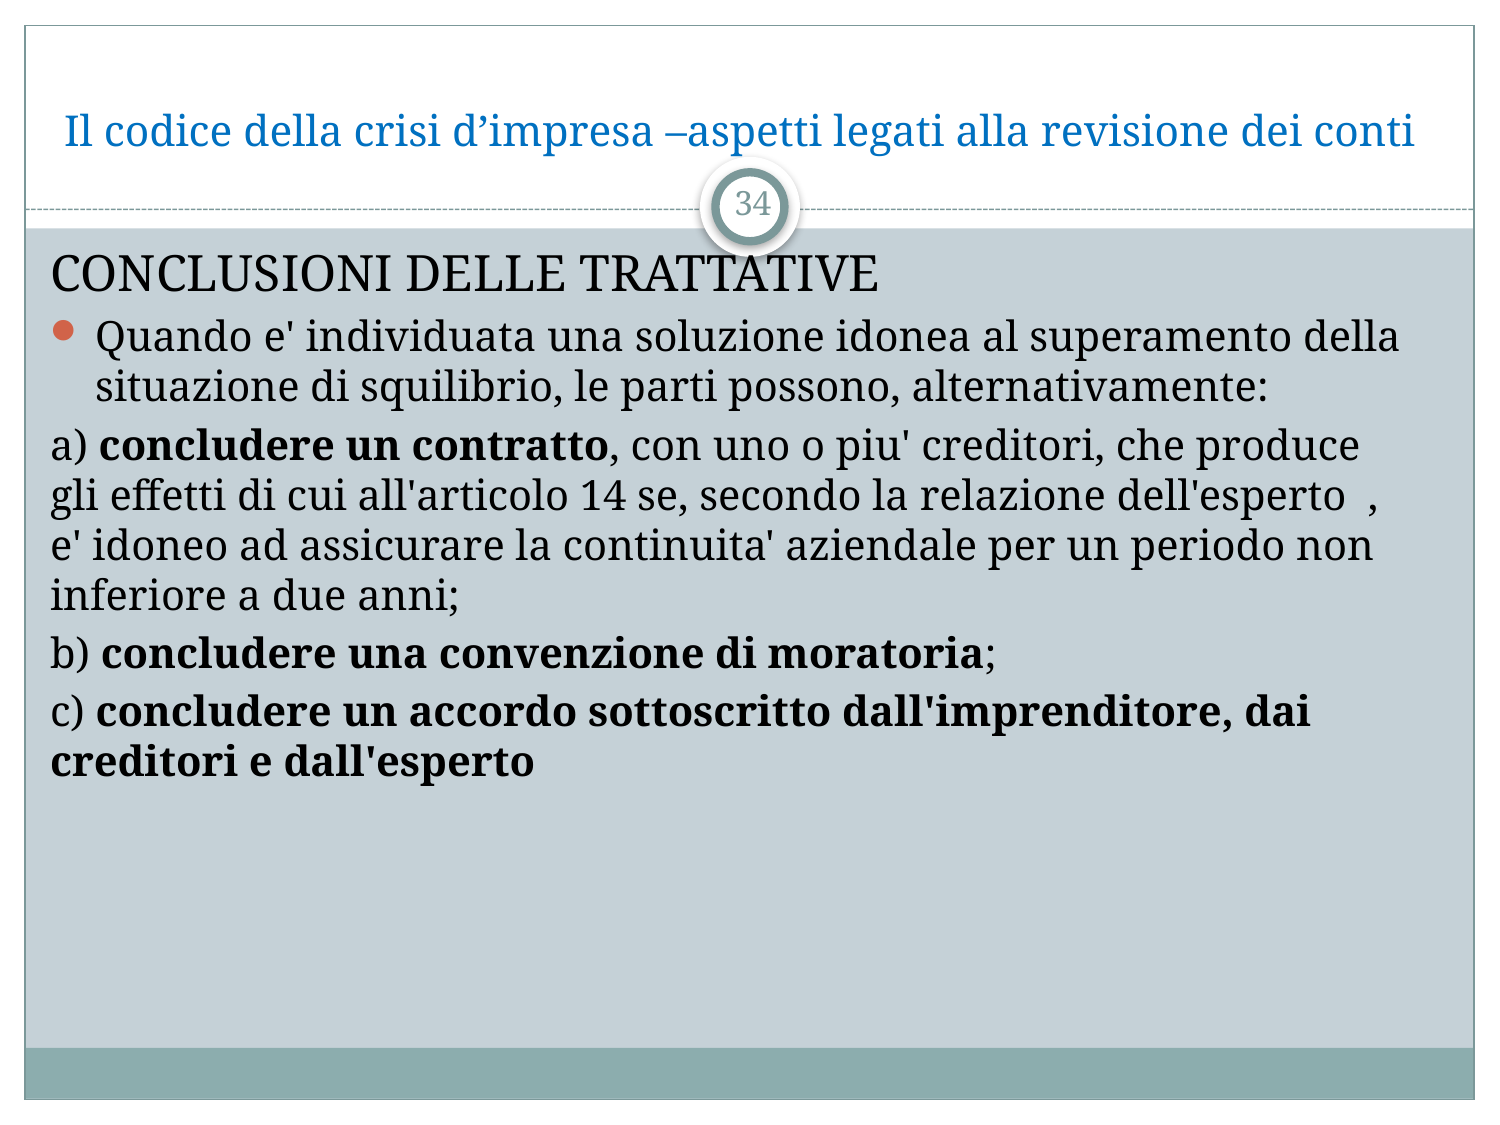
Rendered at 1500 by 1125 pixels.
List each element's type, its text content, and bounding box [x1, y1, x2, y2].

slide_number 34 [715, 168, 791, 241]
list CONCLUSIONI DELLE TRATTATIVE Quando e' individuata una soluzione idonea al superamento della situazione di squilibrio, le parti possono, alternativamente: a) concludere un contratto, con uno o piu' creditori, che produce gli effetti di cui all'articolo 14 se, secondo la relazione dell'esperto , e' idoneo ad assicurare la continuita' aziendale per un periodo non inferiore a due anni; b) concludere una convenzione di moratoria; c) concludere un accordo sottoscritto dall'imprenditore, dai creditori e dall'esperto [35, 234, 1431, 985]
title Il codice della crisi d’impresa –aspetti legati alla revisione dei conti [49, 37, 1450, 162]
